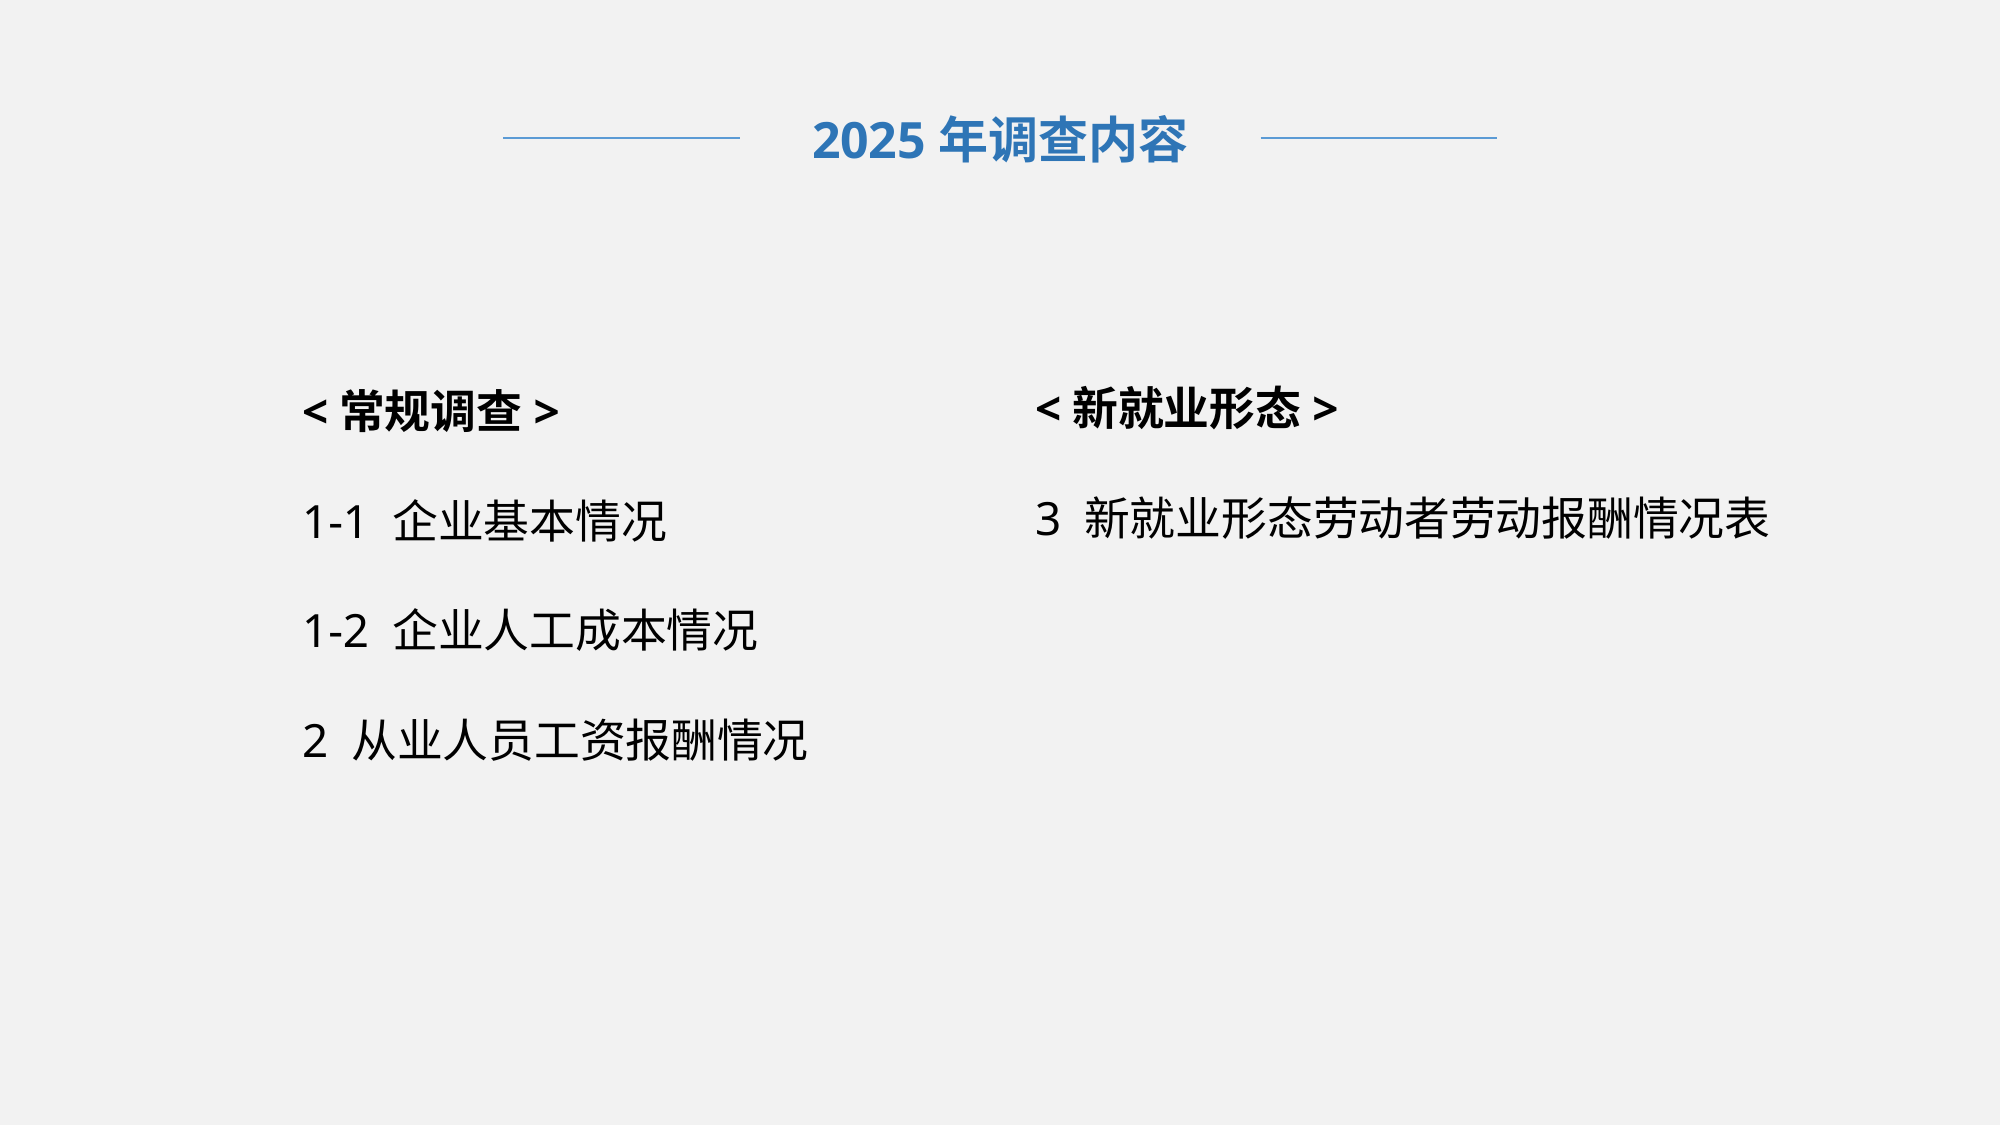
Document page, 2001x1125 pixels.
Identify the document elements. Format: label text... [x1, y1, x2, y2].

text_box 2025年调查内容 [776, 98, 1224, 180]
text_box <常规调查> 1-1 企业基本情况 1-2 企业人工成本情况 2 从业人员工资报酬情况 [287, 319, 906, 775]
text_box <新就业形态> 3 新就业形态劳动者劳动报酬情况表 [1020, 317, 1818, 553]
